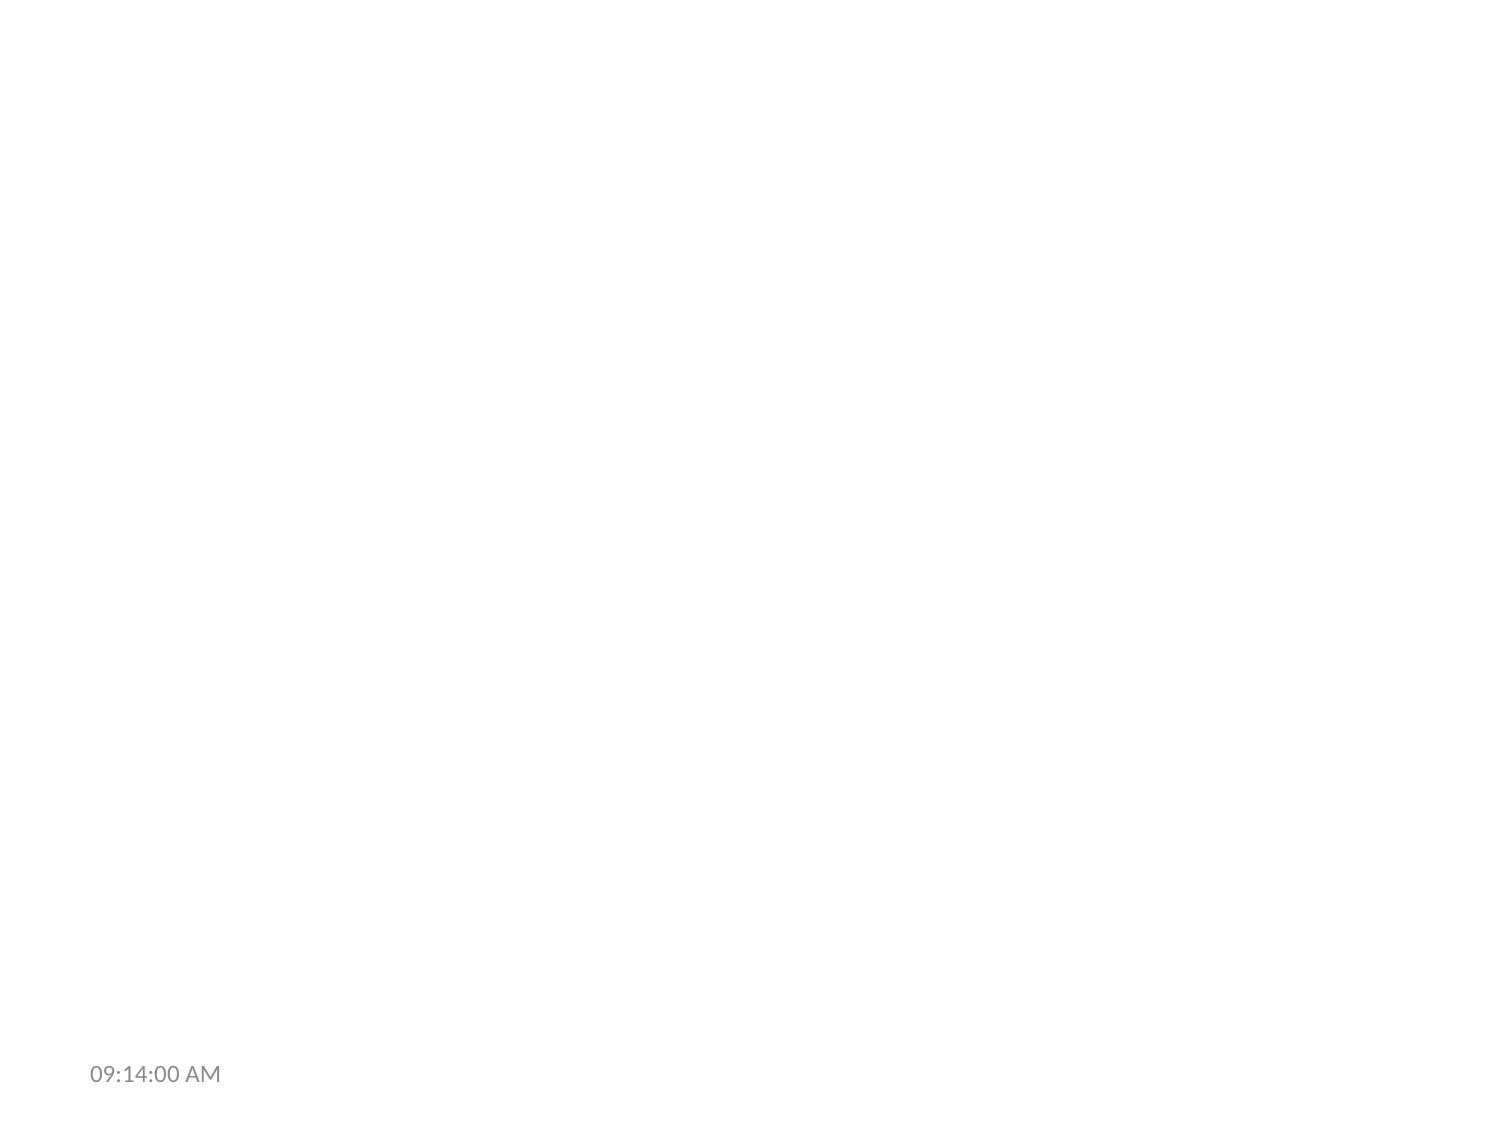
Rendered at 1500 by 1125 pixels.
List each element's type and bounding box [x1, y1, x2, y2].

slide_number [75, 1042, 425, 1103]
